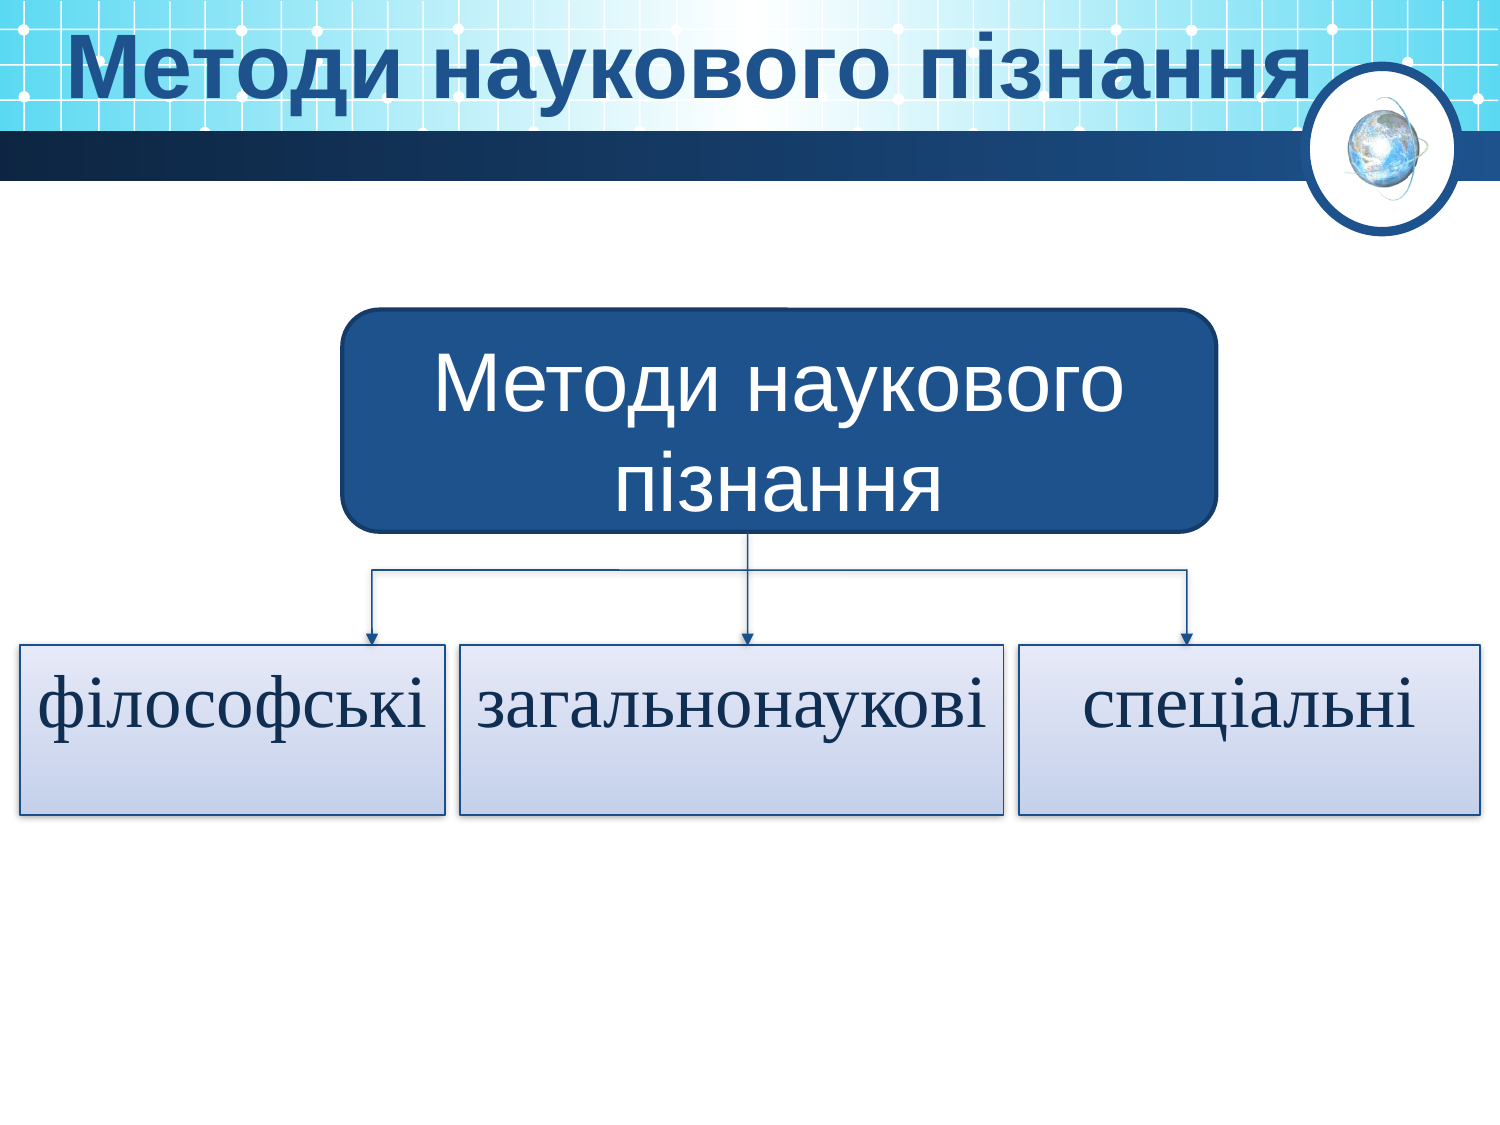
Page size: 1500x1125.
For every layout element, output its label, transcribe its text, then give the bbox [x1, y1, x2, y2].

picture [1310, 87, 1454, 226]
text_box Методи наукового пізнання [0, 0, 1424, 125]
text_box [19, 309, 1481, 816]
